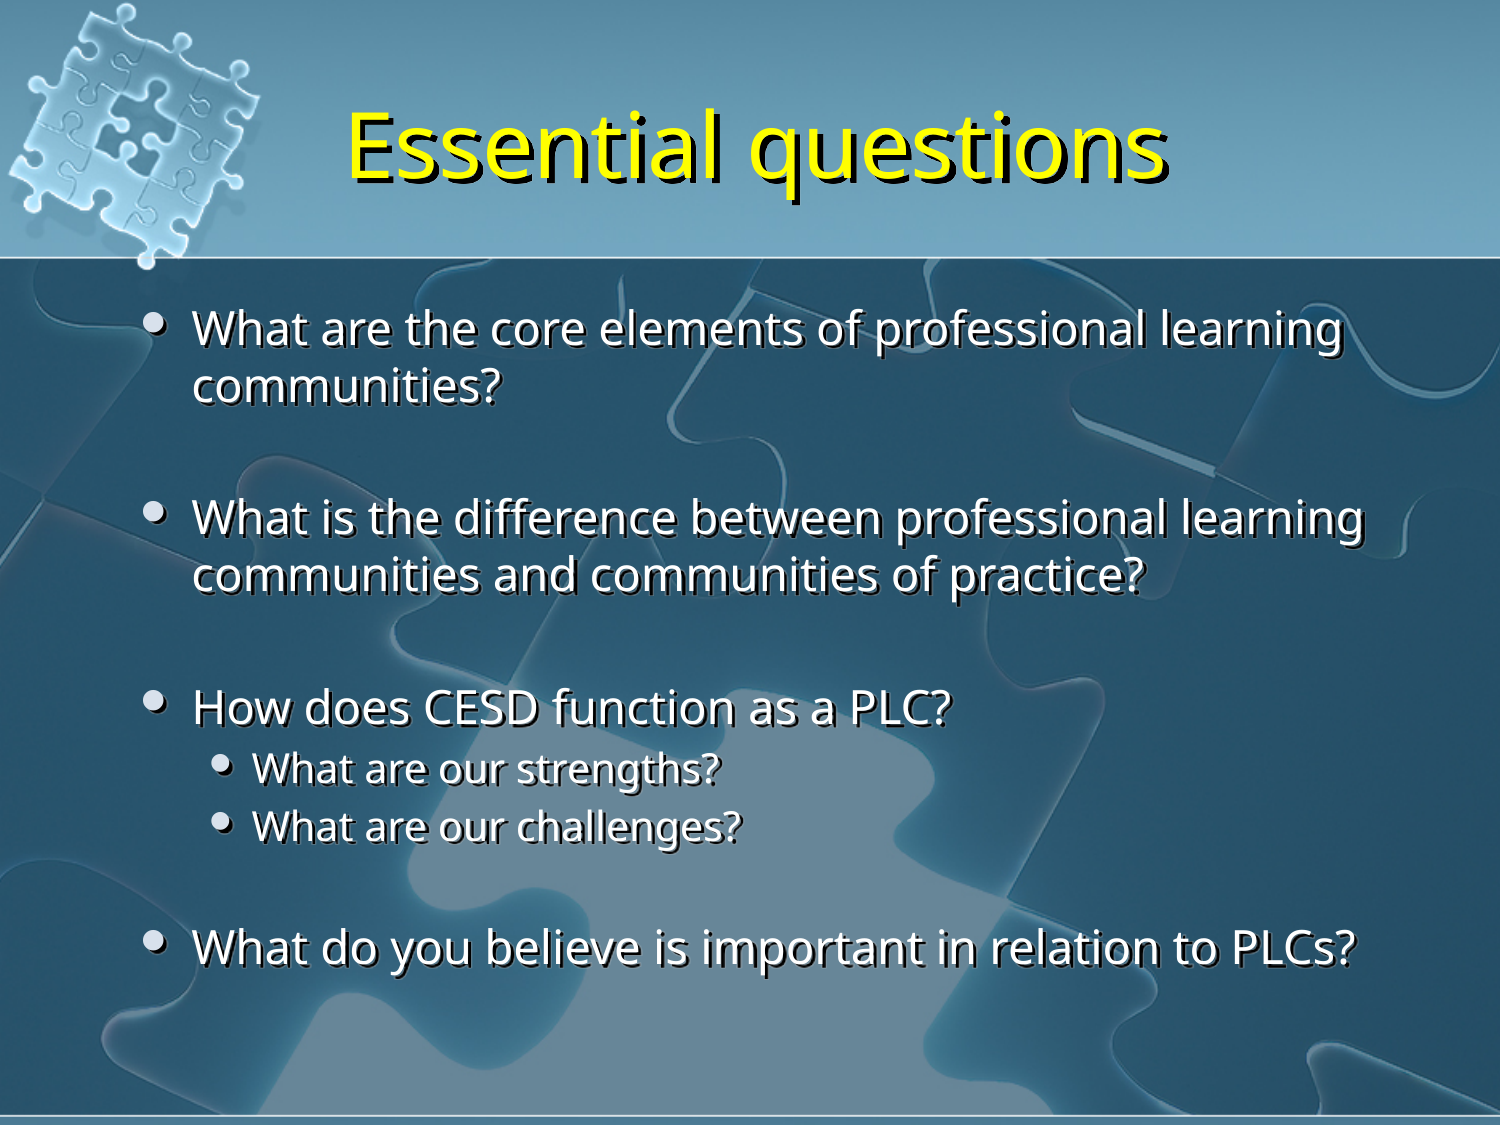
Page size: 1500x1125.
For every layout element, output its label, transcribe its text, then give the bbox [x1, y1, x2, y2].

title Essential questions [124, 54, 1388, 230]
picture [0, 0, 1500, 1125]
list What are the core elements of professional learning communities? What is the difference between professional learning communities and communities of practice? How does CESD function as a PLC? What are our strengths? What are our challenges? What do you believe is important in relation to PLCs? [124, 290, 1388, 1071]
